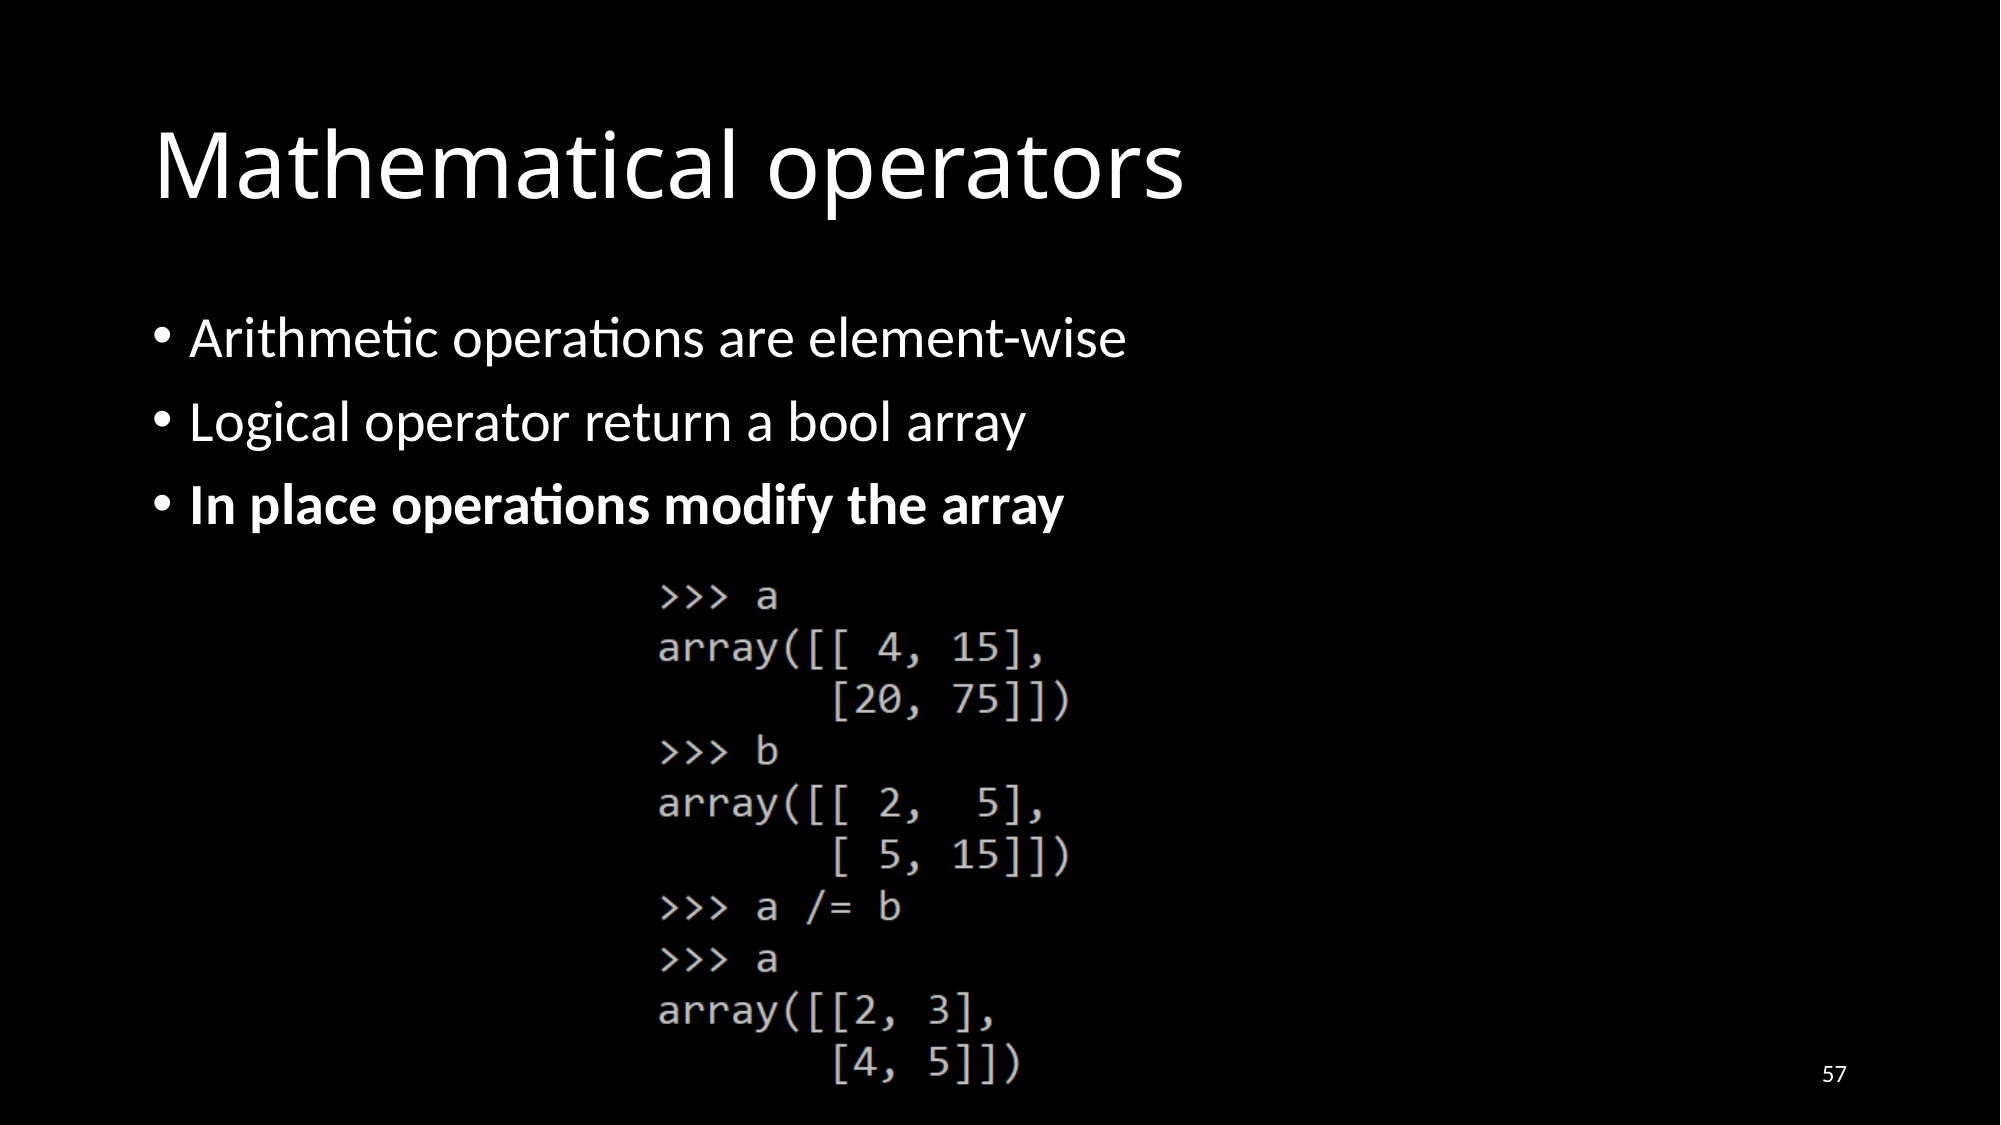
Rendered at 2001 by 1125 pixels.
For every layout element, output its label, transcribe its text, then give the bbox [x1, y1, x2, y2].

title Mathematical operators [137, 59, 1863, 278]
picture [657, 582, 1097, 1096]
list Arithmetic operations are element-wise Logical operator return a bool array In place operations modify the array [137, 299, 1863, 1014]
slide_number 57 [1412, 1042, 1863, 1103]
